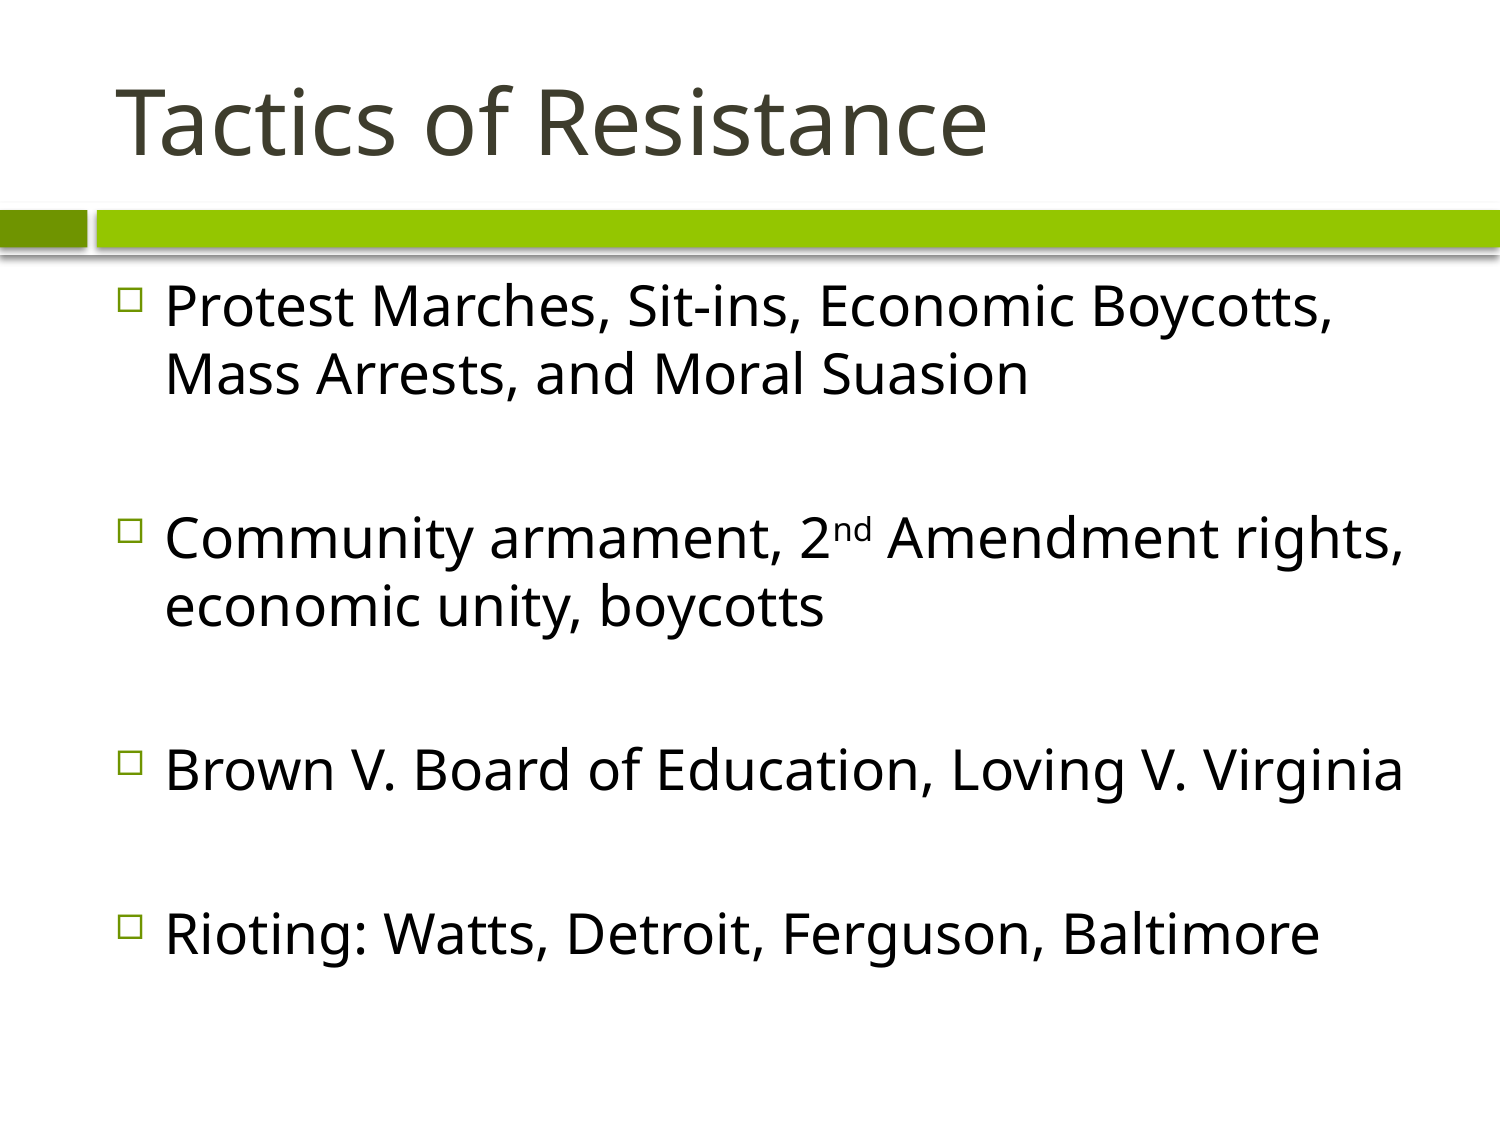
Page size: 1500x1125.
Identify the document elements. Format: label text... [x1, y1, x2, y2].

list Protest Marches, Sit-ins, Economic Boycotts, Mass Arrests, and Moral Suasion Community armament, 2nd Amendment rights, economic unity, boycotts Brown V. Board of Education, Loving V. Virginia Rioting: Watts, Detroit, Ferguson, Baltimore [100, 262, 1438, 1000]
title Tactics of Resistance [100, 37, 1438, 200]
